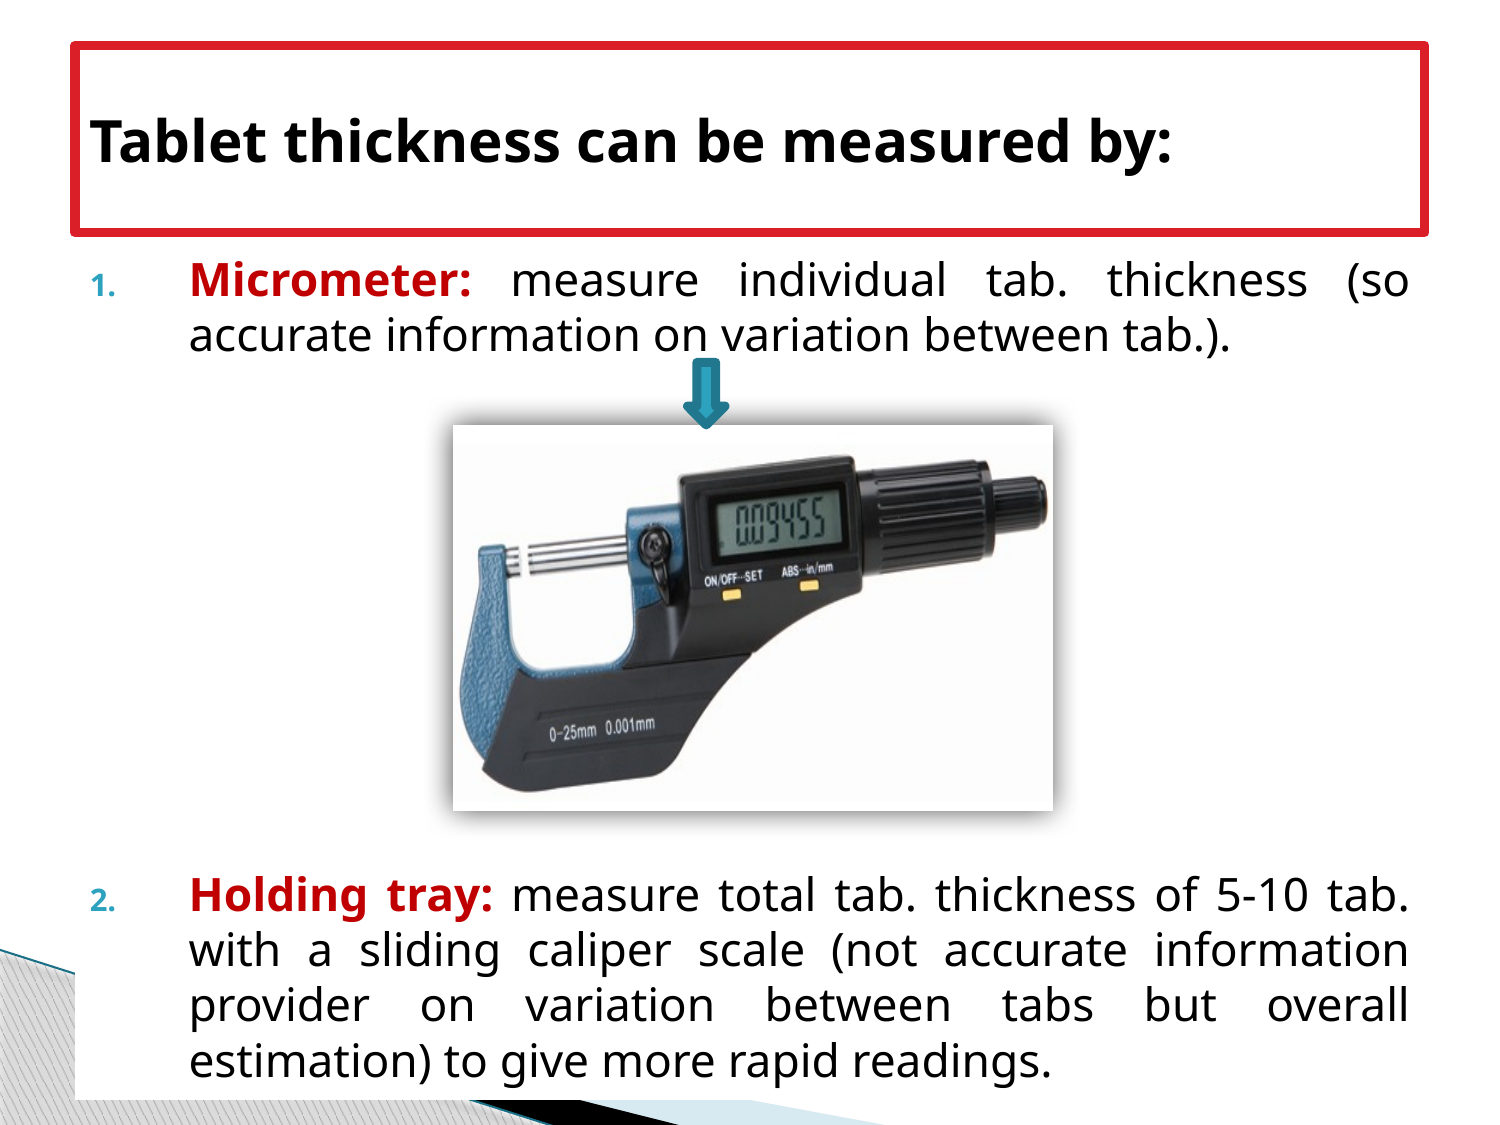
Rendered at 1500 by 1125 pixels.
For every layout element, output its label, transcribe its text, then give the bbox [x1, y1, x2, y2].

picture [452, 424, 1054, 811]
list Micrometer: measure individual tab. thickness (so accurate information on variation between tab.). Holding tray: measure total tab. thickness of 5-10 tab. with a sliding caliper scale (not accurate information provider on variation between tabs but overall estimation) to give more rapid readings. [75, 243, 1425, 1100]
text_box [683, 357, 730, 424]
title Tablet thickness can be measured by: [70, 41, 1429, 237]
